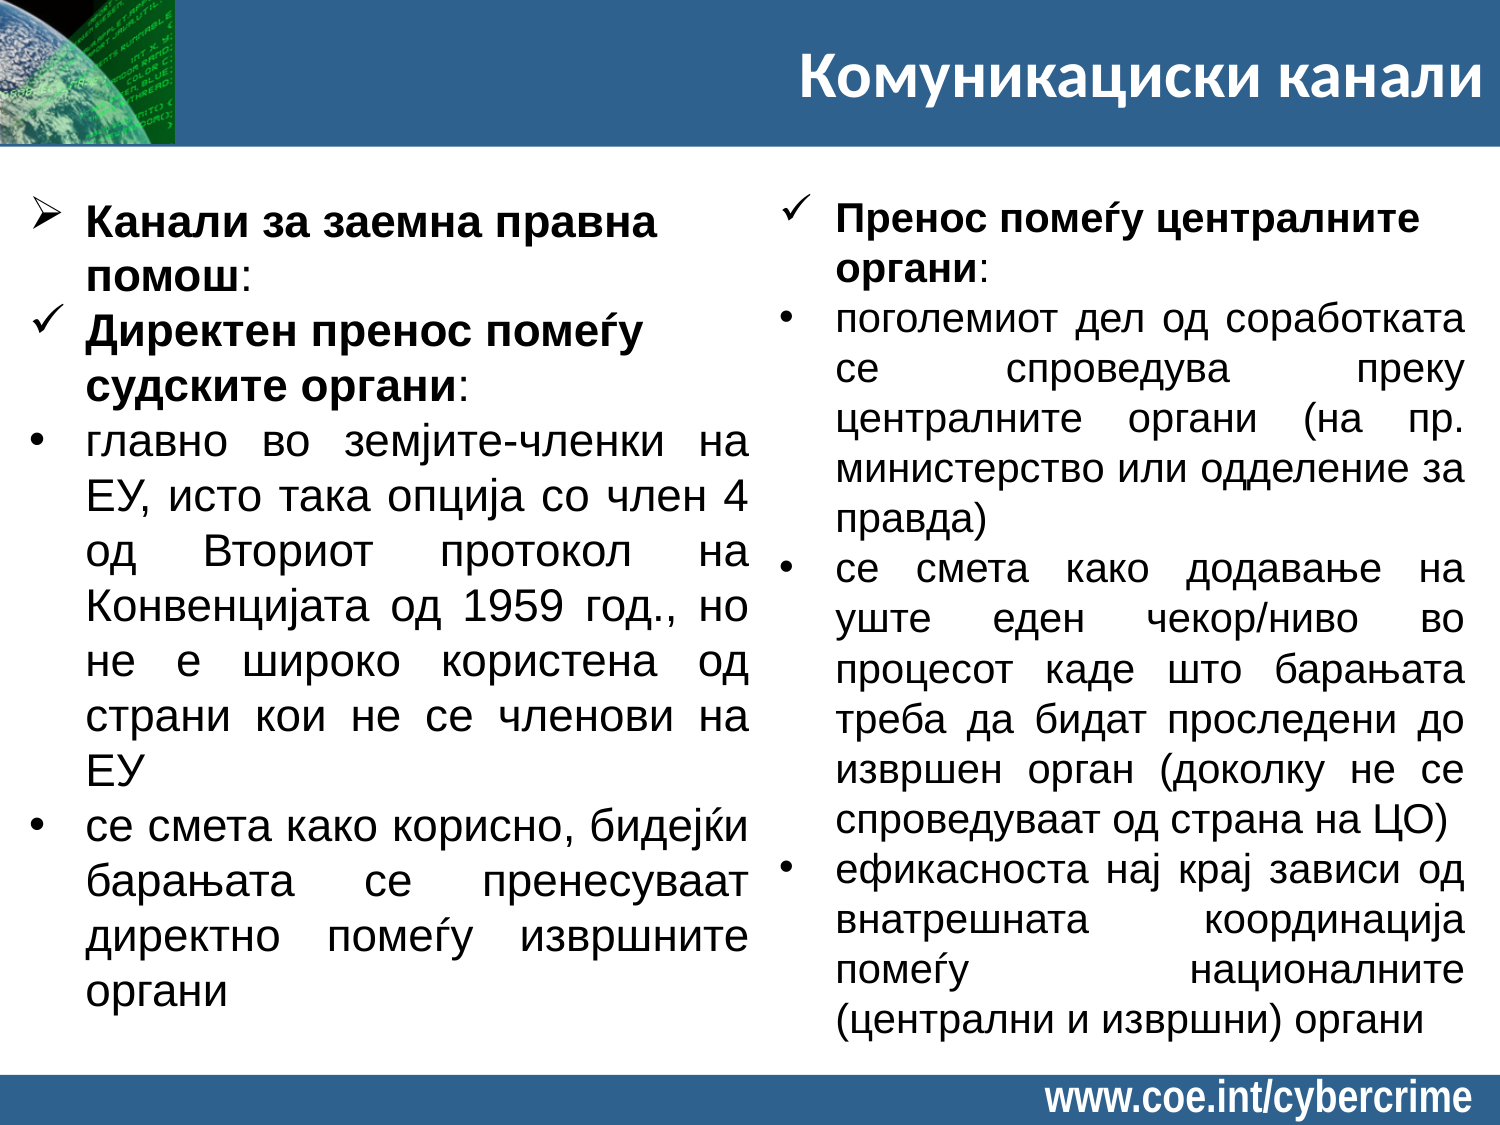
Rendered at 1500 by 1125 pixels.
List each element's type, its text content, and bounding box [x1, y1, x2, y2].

text_box Комуникациски канали [177, 0, 1500, 149]
text_box www.coe.int/cybercrime [1030, 1059, 1500, 1125]
text_box Пренос помеѓу централните органи: поголемиот дел од соработката се спроведува преку централните органи (на пр. министерство или одделение за правда) се смета како додавање на уште еден чекор/ниво во процесот каде што барањата треба да бидат проследени до извршен орган (доколку не се спроведуваат од страна на ЦО) ефикасноста нај крај зависи од внатрешната координација помеѓу националните (централни и извршни) органи [764, 183, 1480, 1049]
text_box Канали за заемна правна помош: Директен пренос помеѓу судските органи: главно во земјите-членки на ЕУ, исто така опција со член 4 од Вториот протокол на Конвенцијата од 1959 год., но не е широко користена од страни кои не се членови на ЕУ се смета како корисно, бидејќи барањата се пренесуваат директно помеѓу извршните органи [14, 183, 764, 1024]
text_box [0, 1073, 1030, 1125]
picture [0, 0, 175, 144]
